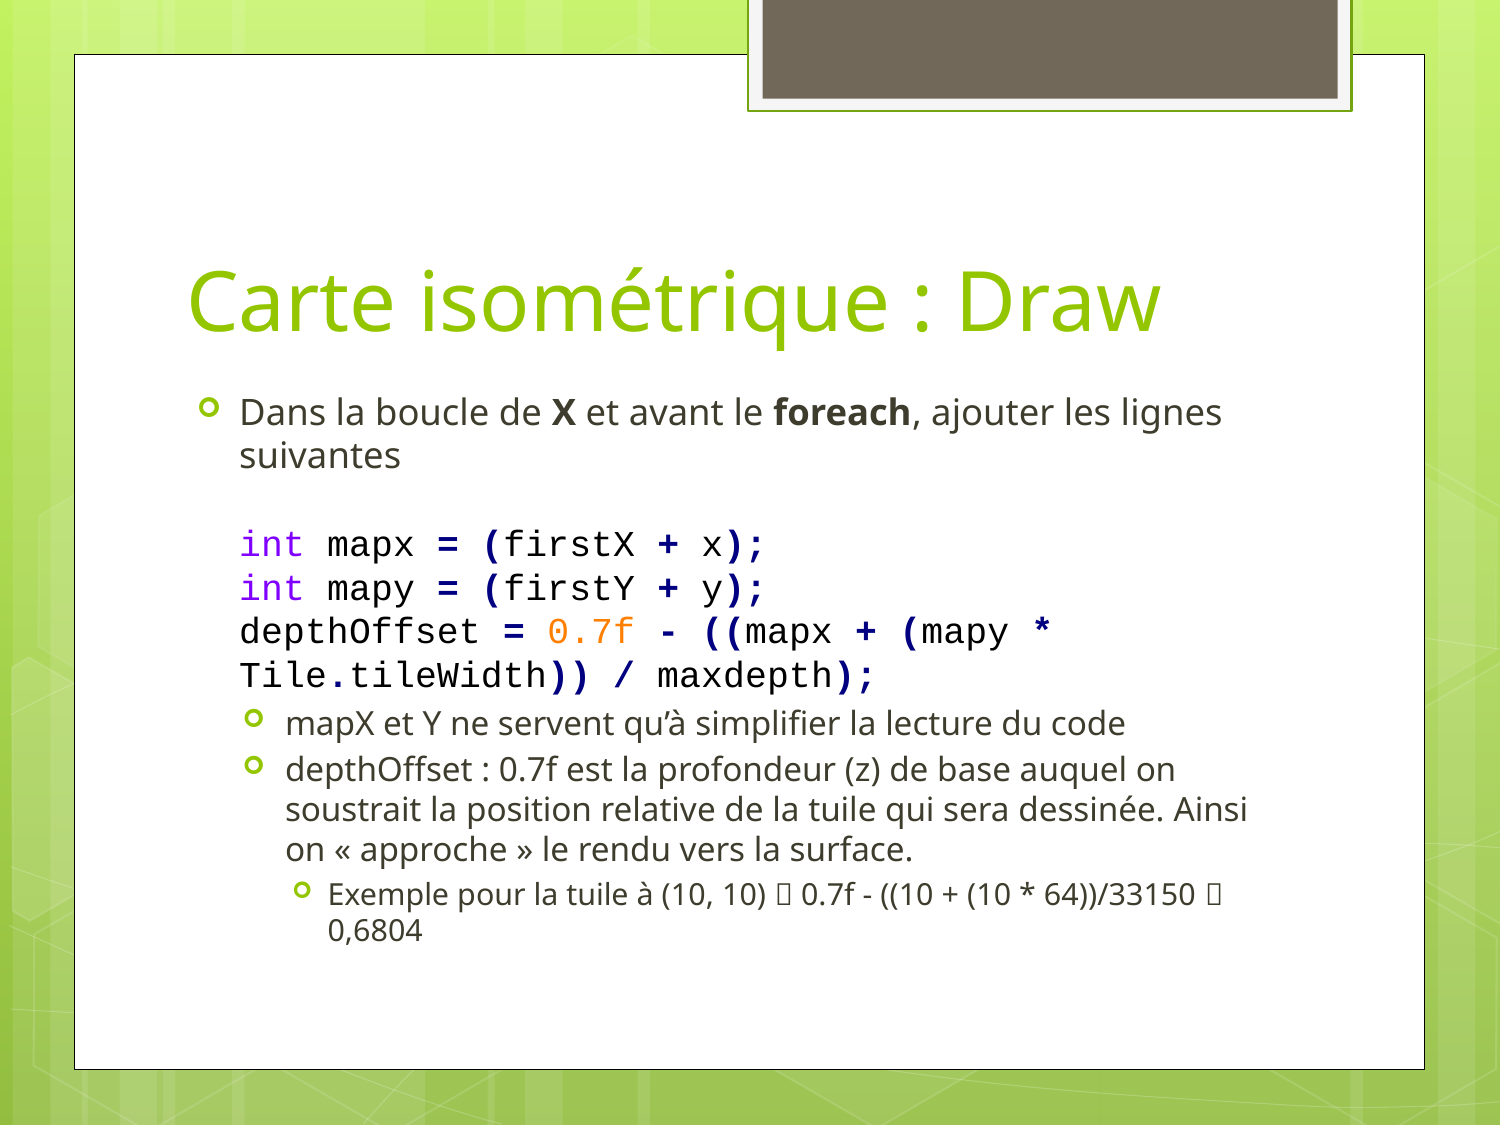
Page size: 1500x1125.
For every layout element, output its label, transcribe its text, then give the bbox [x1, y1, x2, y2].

list Dans la boucle de X et avant le foreach, ajouter les lignes suivantes int mapx = (firstX + x); int mapy = (firstY + y); depthOffset = 0.7f - ((mapx + (mapy * Tile.tileWidth)) / maxdepth); mapX et Y ne servent qu’à simplifier la lecture du code depthOffset : 0.7f est la profondeur (z) de base auquel on soustrait la position relative de la tuile qui sera dessinée. Ainsi on « approche » le rendu vers la surface. Exemple pour la tuile à (10, 10)  0.7f - ((10 + (10 * 64))/33150  0,6804 [171, 381, 1283, 957]
title Carte isométrique : Draw [171, 168, 1324, 357]
